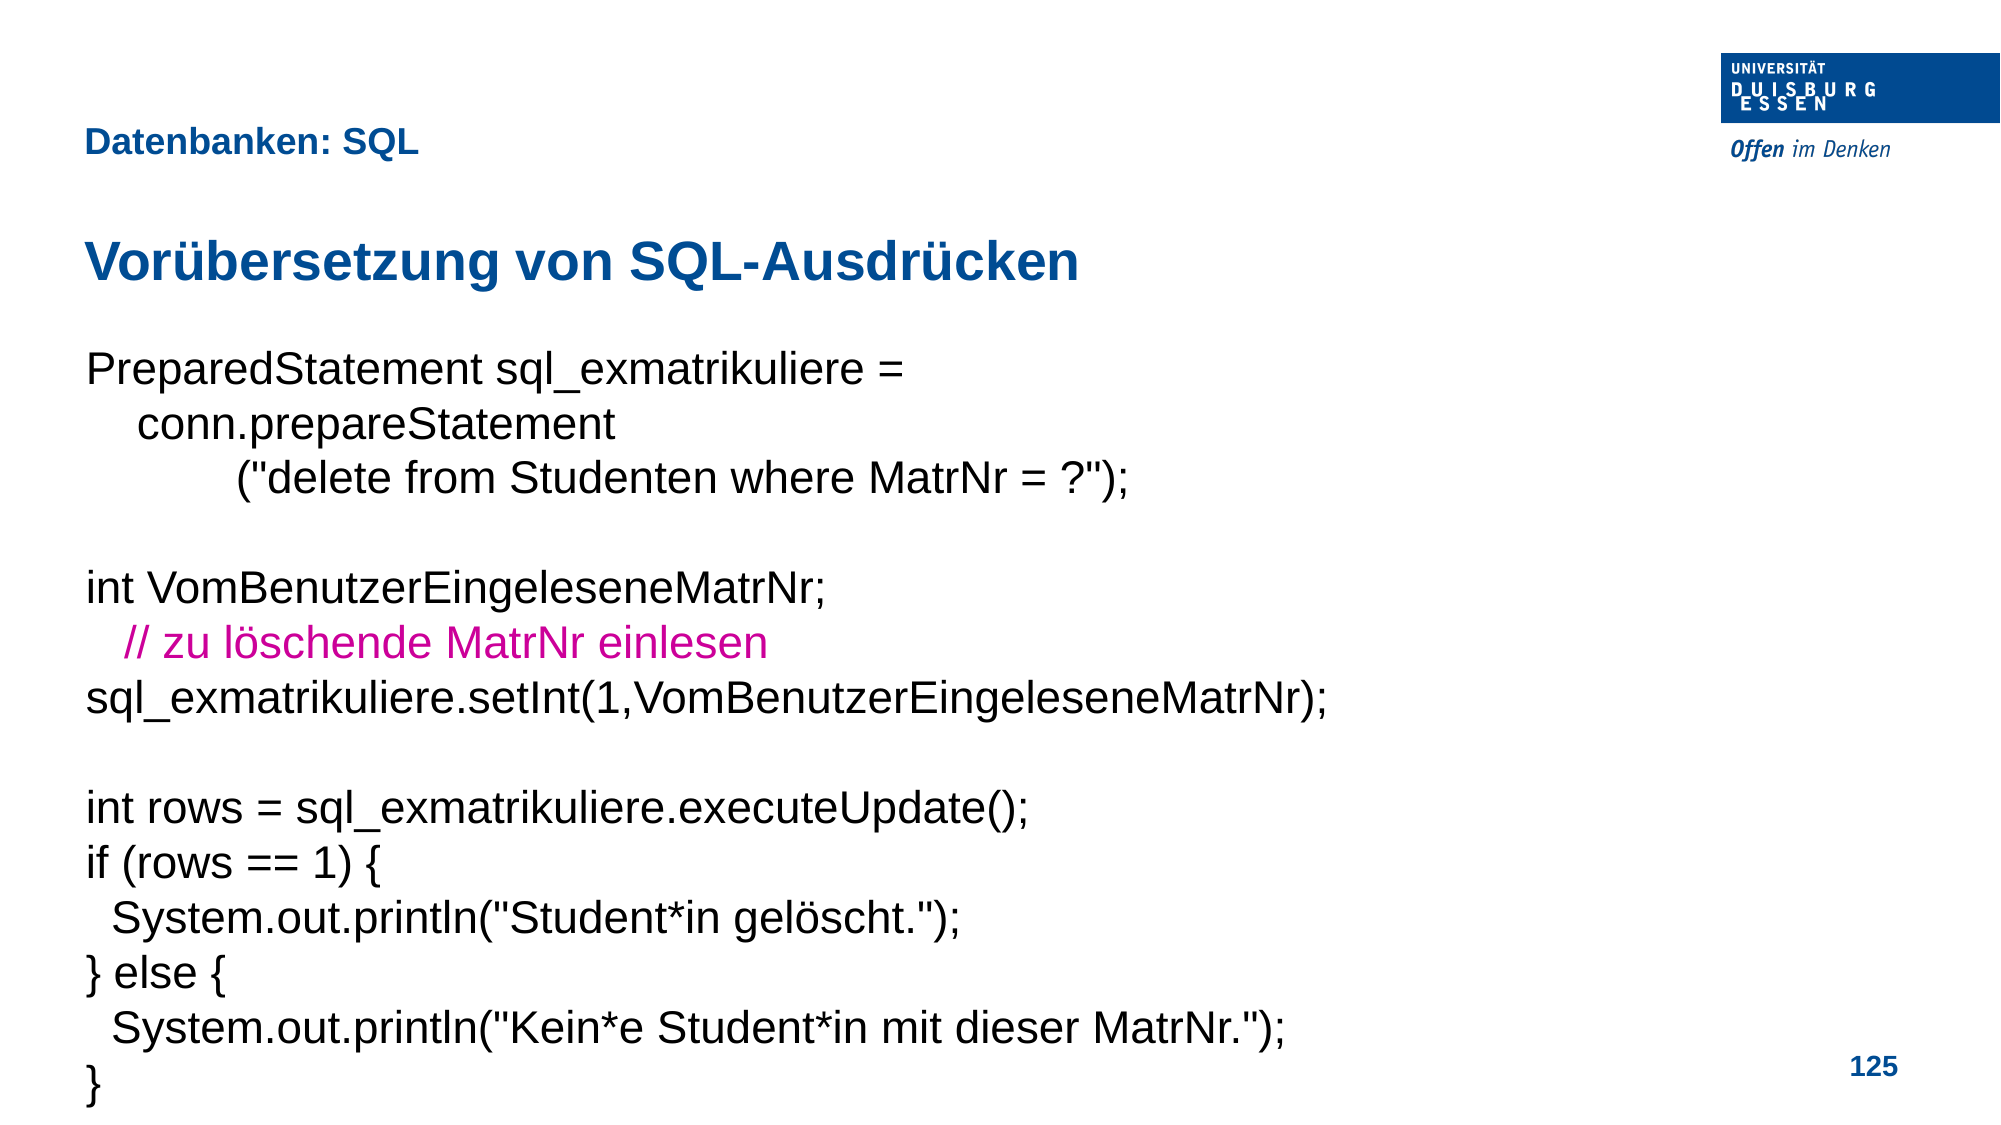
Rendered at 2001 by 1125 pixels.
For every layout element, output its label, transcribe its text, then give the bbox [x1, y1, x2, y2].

list PreparedStatement sql_exmatrikuliere = conn.prepareStatement ("delete from Studenten where MatrNr = ?"); int VomBenutzerEingeleseneMatrNr; // zu löschende MatrNr einlesen sql_exmatrikuliere.setInt(1,VomBenutzerEingeleseneMatrNr); int rows = sql_exmatrikuliere.executeUpdate(); if (rows == 1) { System.out.println("Student*in gelöscht."); } else { System.out.println("Kein*e Student*in mit dieser MatrNr."); } [85, 330, 1914, 1040]
list Datenbanken: SQL [84, 121, 1694, 163]
picture [1721, 53, 2000, 162]
slide_number 125 [1677, 1039, 1914, 1081]
list Vorübersetzung von SQL-Ausdrücken [84, 225, 1694, 301]
